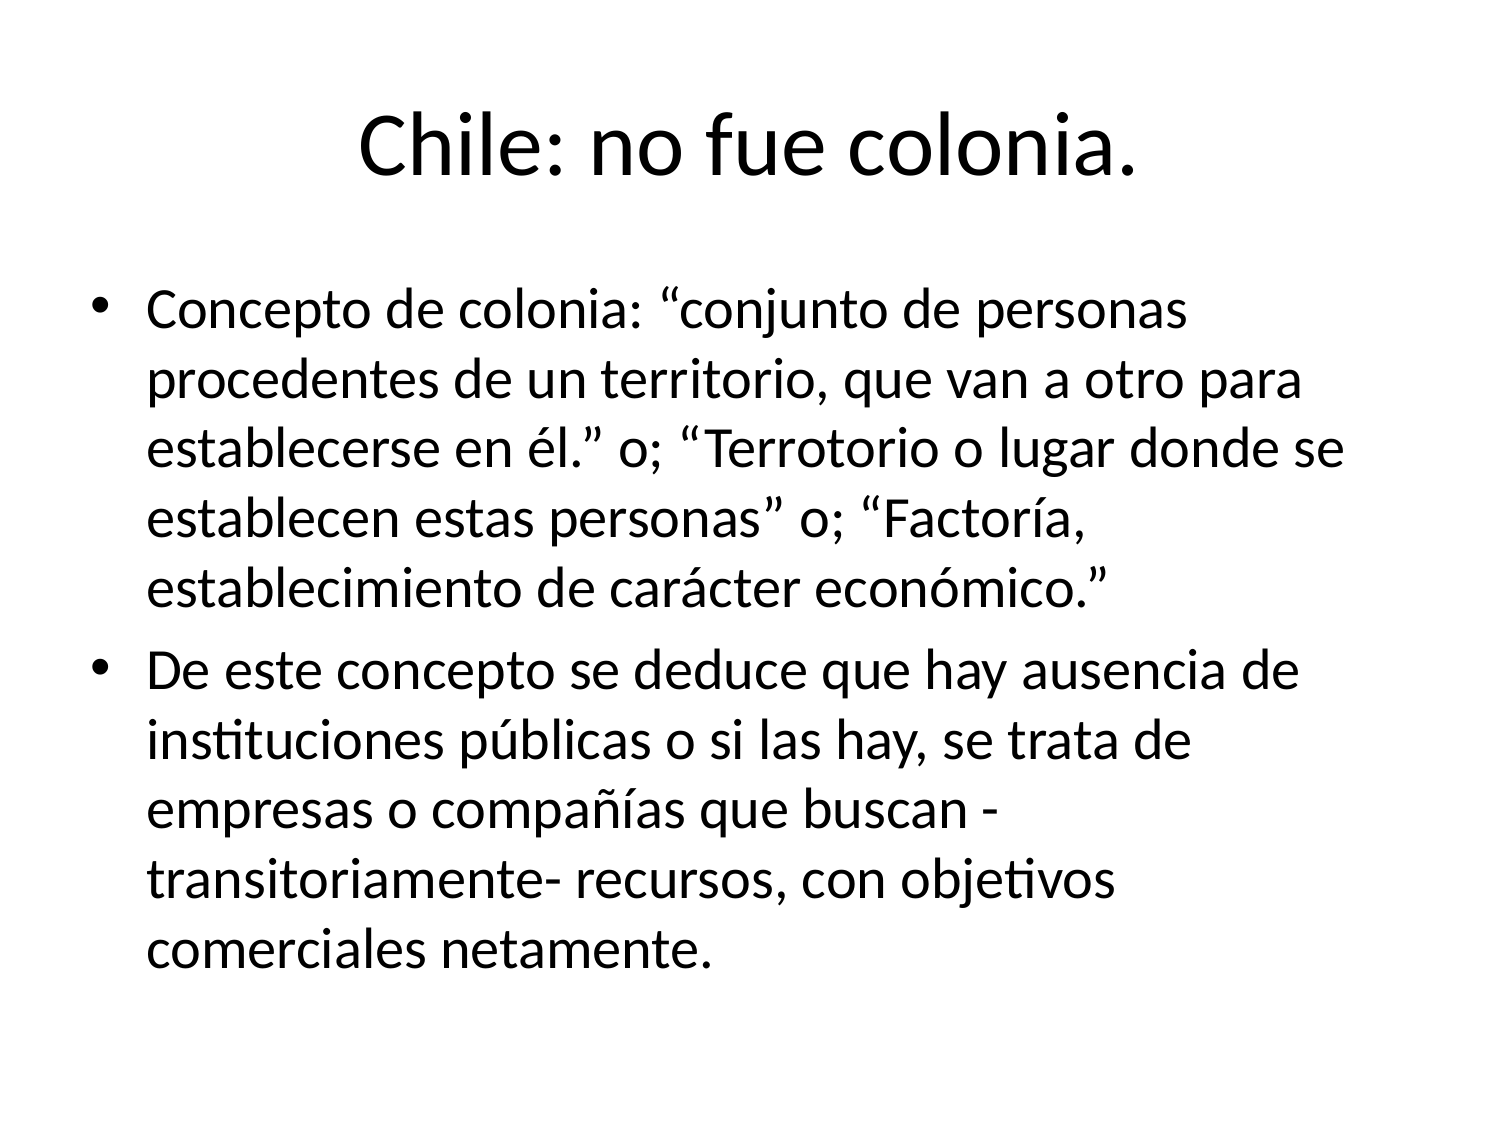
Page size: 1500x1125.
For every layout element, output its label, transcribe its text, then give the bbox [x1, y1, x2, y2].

list Concepto de colonia: “conjunto de personas procedentes de un territorio, que van a otro para establecerse en él.” o; “Terrotorio o lugar donde se establecen estas personas” o; “Factoría, establecimiento de carácter económico.” De este concepto se deduce que hay ausencia de instituciones públicas o si las hay, se trata de empresas o compañías que buscan -transitoriamente- recursos, con objetivos comerciales netamente. [75, 262, 1388, 1005]
title Chile: no fue colonia. [75, 45, 1425, 233]
